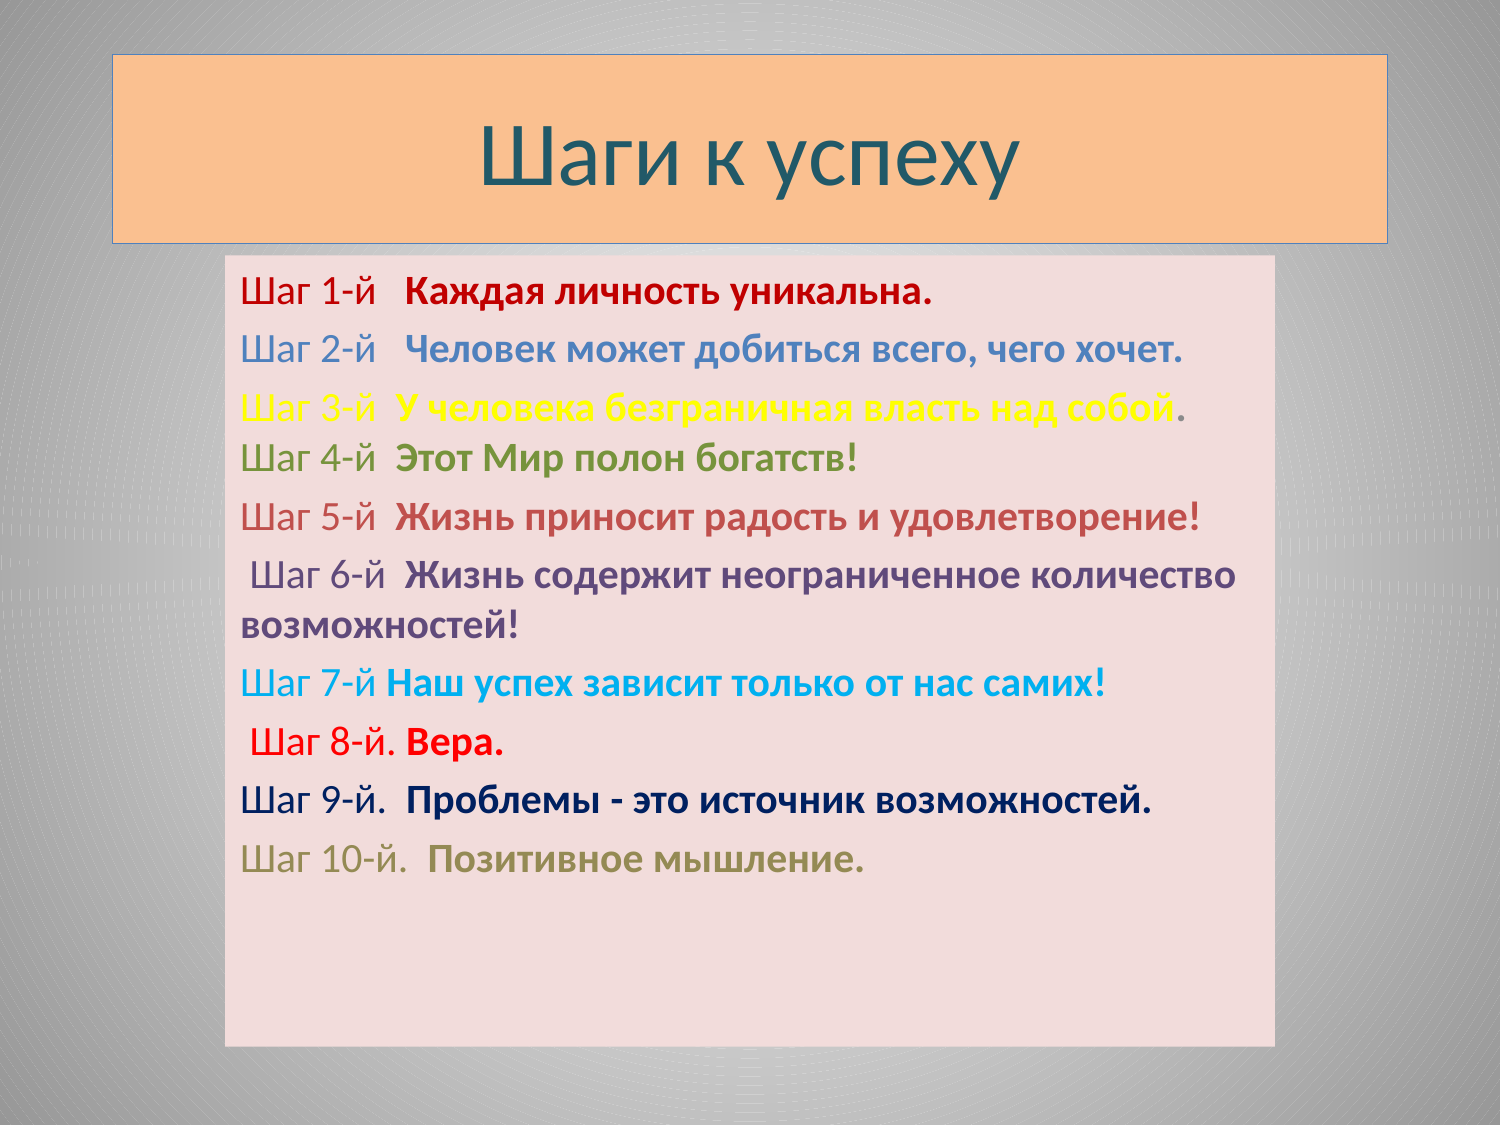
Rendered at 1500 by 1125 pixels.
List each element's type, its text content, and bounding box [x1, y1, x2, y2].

title Шаги к успеху [112, 54, 1388, 244]
subtitle Шаг 1-й Каждая личность уникальна. Шаг 2-й Человек может добиться всего, чего хочет. Шаг 3-й У человека безграничная власть над собой. Шаг 4-й Этот Мир полон богатств! Шаг 5-й Жизнь приносит радость и удовлетворение! Шаг 6-й Жизнь содержит неограниченное количество возможностей! Шаг 7-й Наш успех зависит только от нас самих! Шаг 8-й. Вера. Шаг 9-й. Проблемы - это источник возможностей. Шаг 10-й. Позитивное мышление. [225, 255, 1275, 1047]
